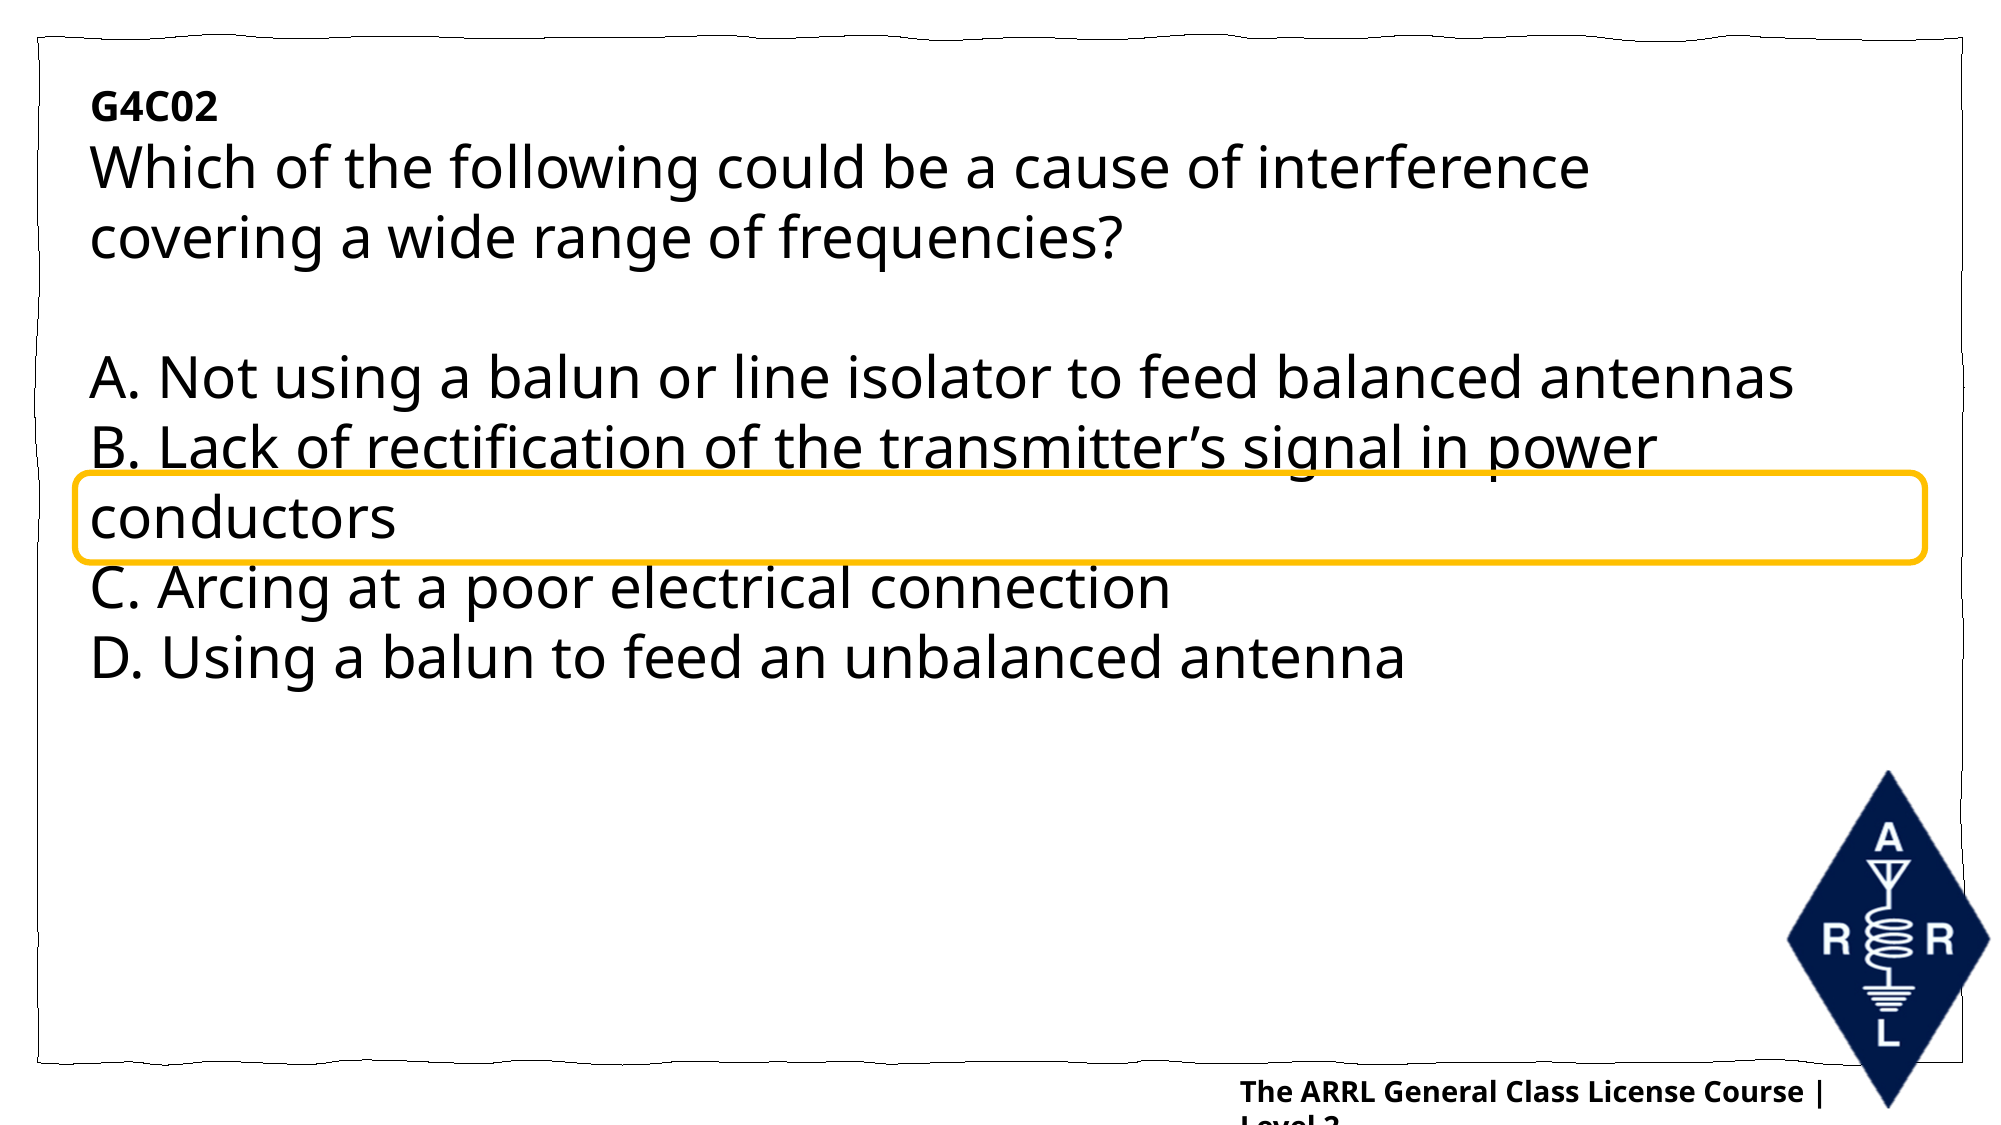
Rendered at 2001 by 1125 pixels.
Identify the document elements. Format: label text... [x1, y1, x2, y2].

text_box G4C02 Which of the following could be a cause of interference covering a wide range of frequencies? A. Not using a balun or line isolator to feed balanced antennas B. Lack of rectification of the transmitter’s signal in power conductors C. Arcing at a poor electrical connection D. Using a balun to feed an unbalanced antenna [75, 556, 1850, 698]
text_box [73, 471, 1927, 564]
picture [1773, 752, 1999, 1125]
text_box G4C02 Which of the following could be a cause of interference covering a wide range of frequencies? A. Not using a balun or line isolator to feed balanced antennas B. Lack of rectification of the transmitter’s signal in power conductors C. Arcing at a poor electrical connection D. Using a balun to feed an unbalanced antenna [75, 72, 1850, 479]
